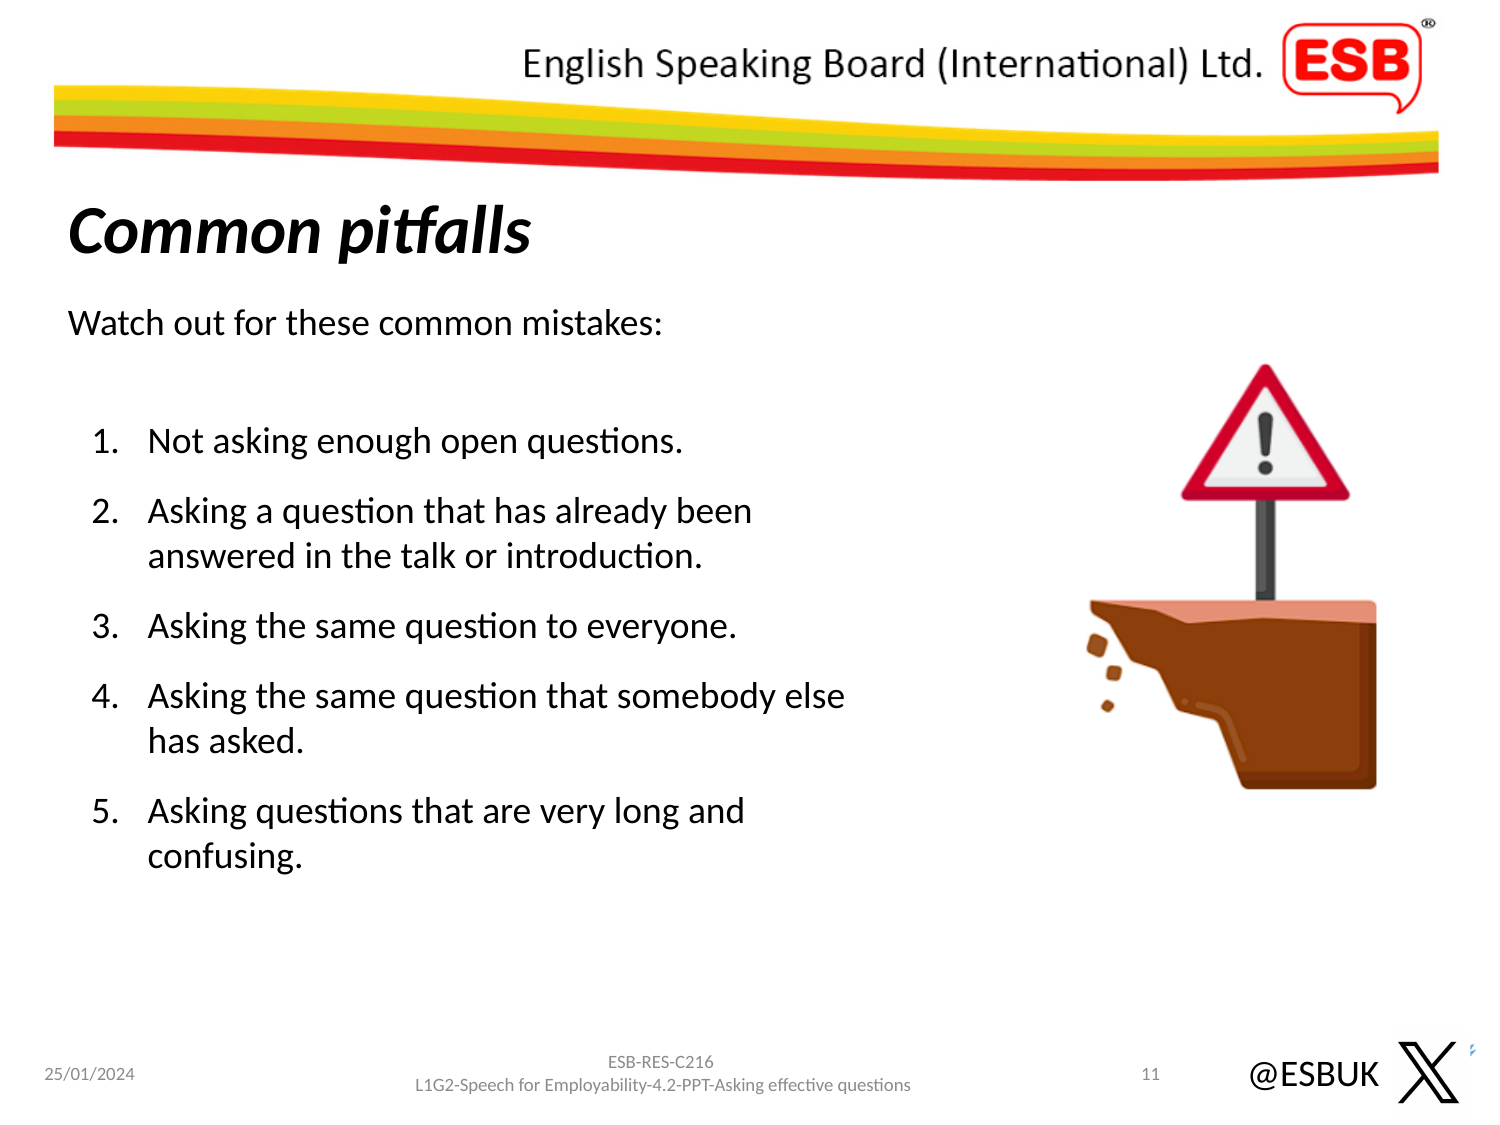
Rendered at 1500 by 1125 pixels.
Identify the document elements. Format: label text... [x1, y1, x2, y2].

picture [1065, 351, 1419, 802]
picture [0, 0, 1500, 189]
footer ESB-RES-C216 L1G2-Speech for Employability-4.2-PPT-Asking effective questions [395, 1042, 930, 1103]
slide_number 11 [930, 1042, 1176, 1103]
text_box Watch out for these common mistakes: [53, 290, 798, 351]
title Common pitfalls [53, 172, 1347, 291]
text_box Not asking enough open questions. Asking a question that has already been answered in the talk or introduction. Asking the same question to everyone. Asking the same question that somebody else has asked. Asking questions that are very long and confusing. [76, 408, 869, 884]
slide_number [29, 1042, 367, 1103]
picture [1390, 1029, 1476, 1116]
